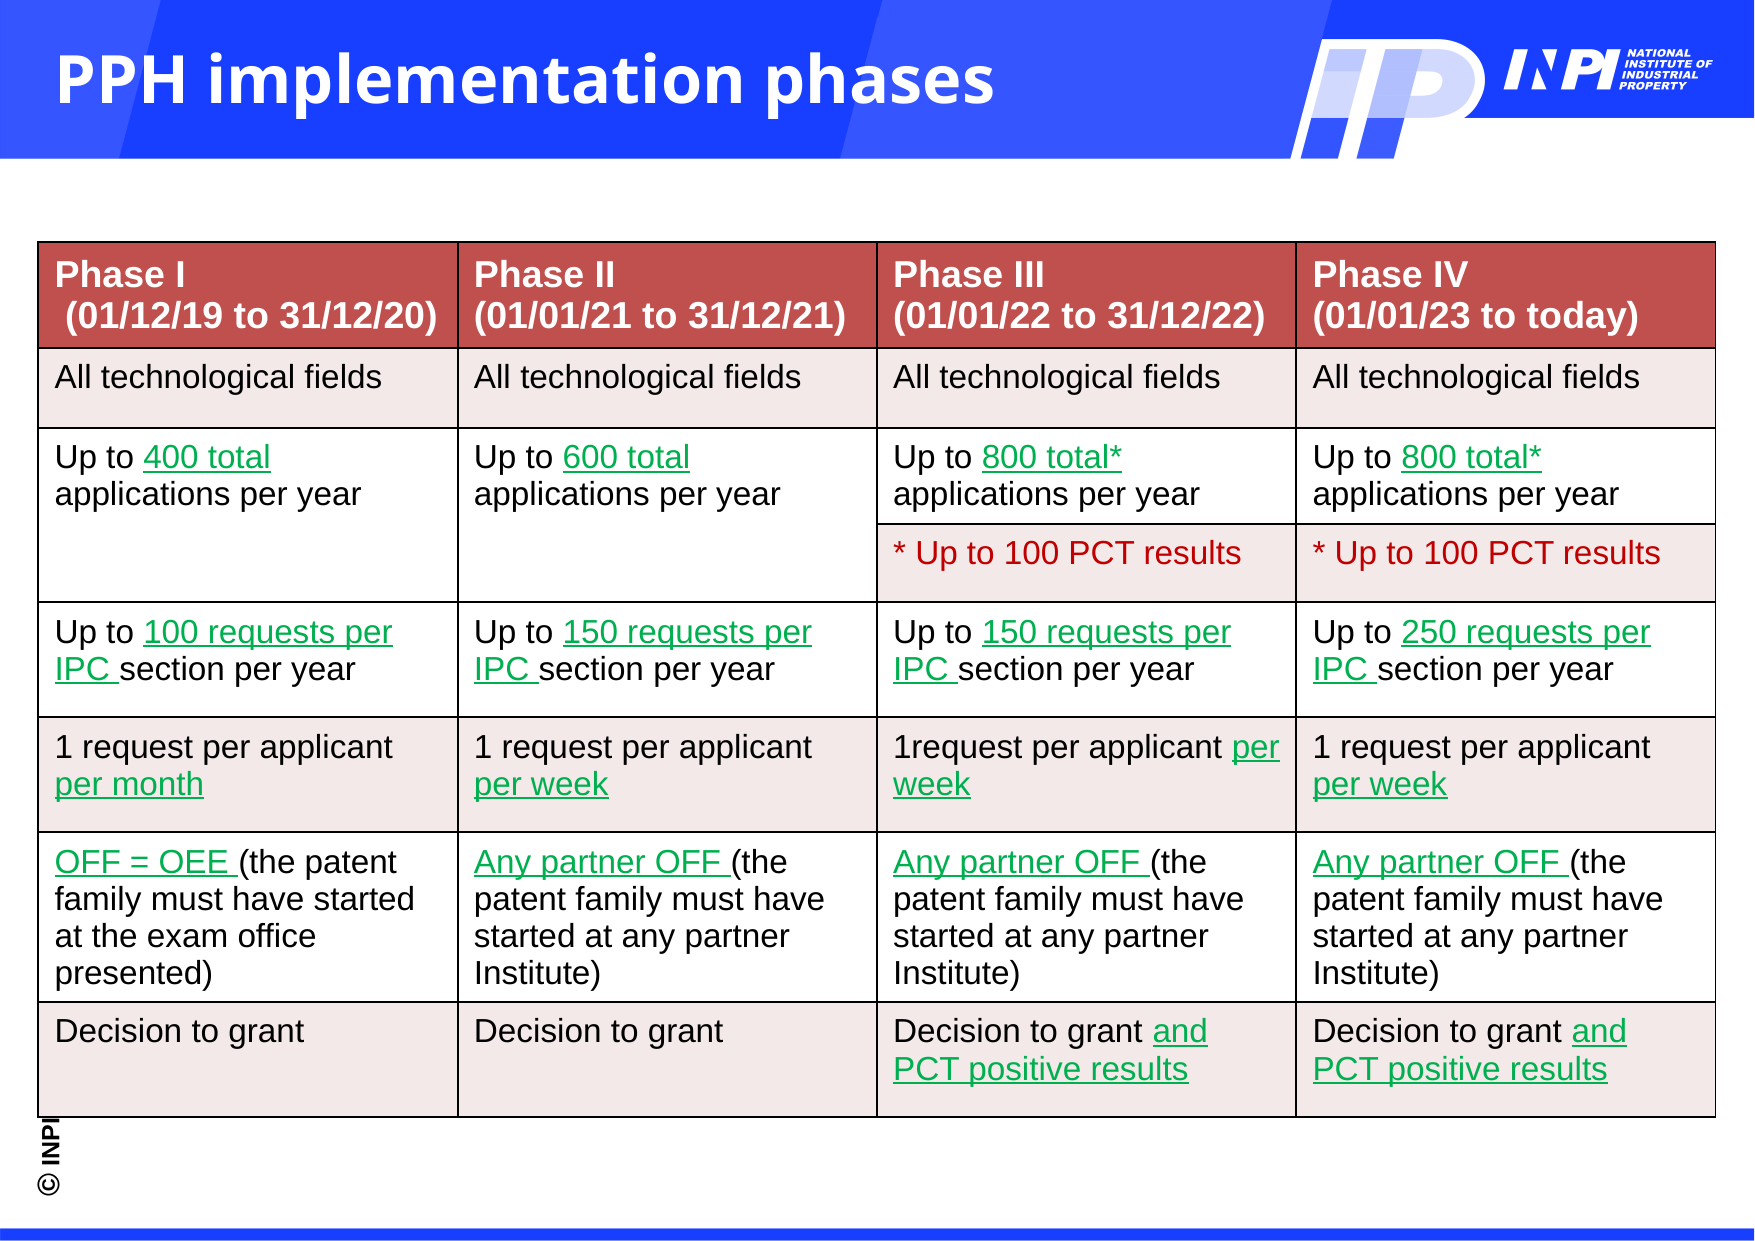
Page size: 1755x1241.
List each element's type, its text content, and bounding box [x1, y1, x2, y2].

table_cell * Up to 100 PCT results [1297, 525, 1715, 601]
table_cell All technological fields [1297, 349, 1715, 427]
table_cell 1 request per applicant per week [1297, 718, 1715, 831]
table_cell 1 request per applicant per month [39, 718, 457, 831]
table_header Phase III (01/01/22 to 31/12/22) [878, 243, 1295, 347]
table_cell Up to 150 requests per IPC section per year [878, 603, 1295, 716]
table_cell All technological fields [459, 349, 876, 427]
table_cell Decision to grant [459, 1003, 876, 1116]
table_cell Up to 600 total applications per year [459, 429, 876, 601]
picture [0, 0, 1755, 1241]
table_header Phase IV (01/01/23 to today) [1297, 243, 1715, 347]
table_cell Decision to grant and PCT positive results [878, 1003, 1295, 1116]
table_cell Any partner OFF (the patent family must have started at any partner Institute) [1297, 833, 1715, 1001]
table_cell Up to 400 total applications per year [39, 429, 457, 601]
table_cell All technological fields [39, 349, 457, 427]
table_cell Up to 250 requests per IPC section per year [1297, 603, 1715, 716]
table_cell All technological fields [878, 349, 1295, 427]
text_box PPH implementation phases [39, 29, 1446, 123]
table_header Phase I (01/12/19 to 31/12/20) [39, 243, 457, 347]
table_cell Decision to grant [39, 1003, 457, 1116]
table_cell 1request per applicant per week [878, 718, 1295, 831]
table_cell Up to 100 requests per IPC section per year [39, 603, 457, 716]
table_header Phase II (01/01/21 to 31/12/21) [459, 243, 876, 347]
table_cell OFF = OEE (the patent family must have started at the exam office presented) [39, 833, 457, 1001]
table_cell * Up to 100 PCT results [878, 525, 1295, 601]
table_cell Up to 800 total* applications per year [878, 429, 1295, 523]
table_cell Up to 800 total* applications per year [1297, 429, 1715, 523]
table_cell Any partner OFF (the patent family must have started at any partner Institute) [459, 833, 876, 1001]
table_cell Decision to grant and PCT positive results [1297, 1003, 1715, 1116]
table_cell 1 request per applicant per week [459, 718, 876, 831]
table_cell Any partner OFF (the patent family must have started at any partner Institute) [878, 833, 1295, 1001]
table_cell Up to 150 requests per IPC section per year [459, 603, 876, 716]
